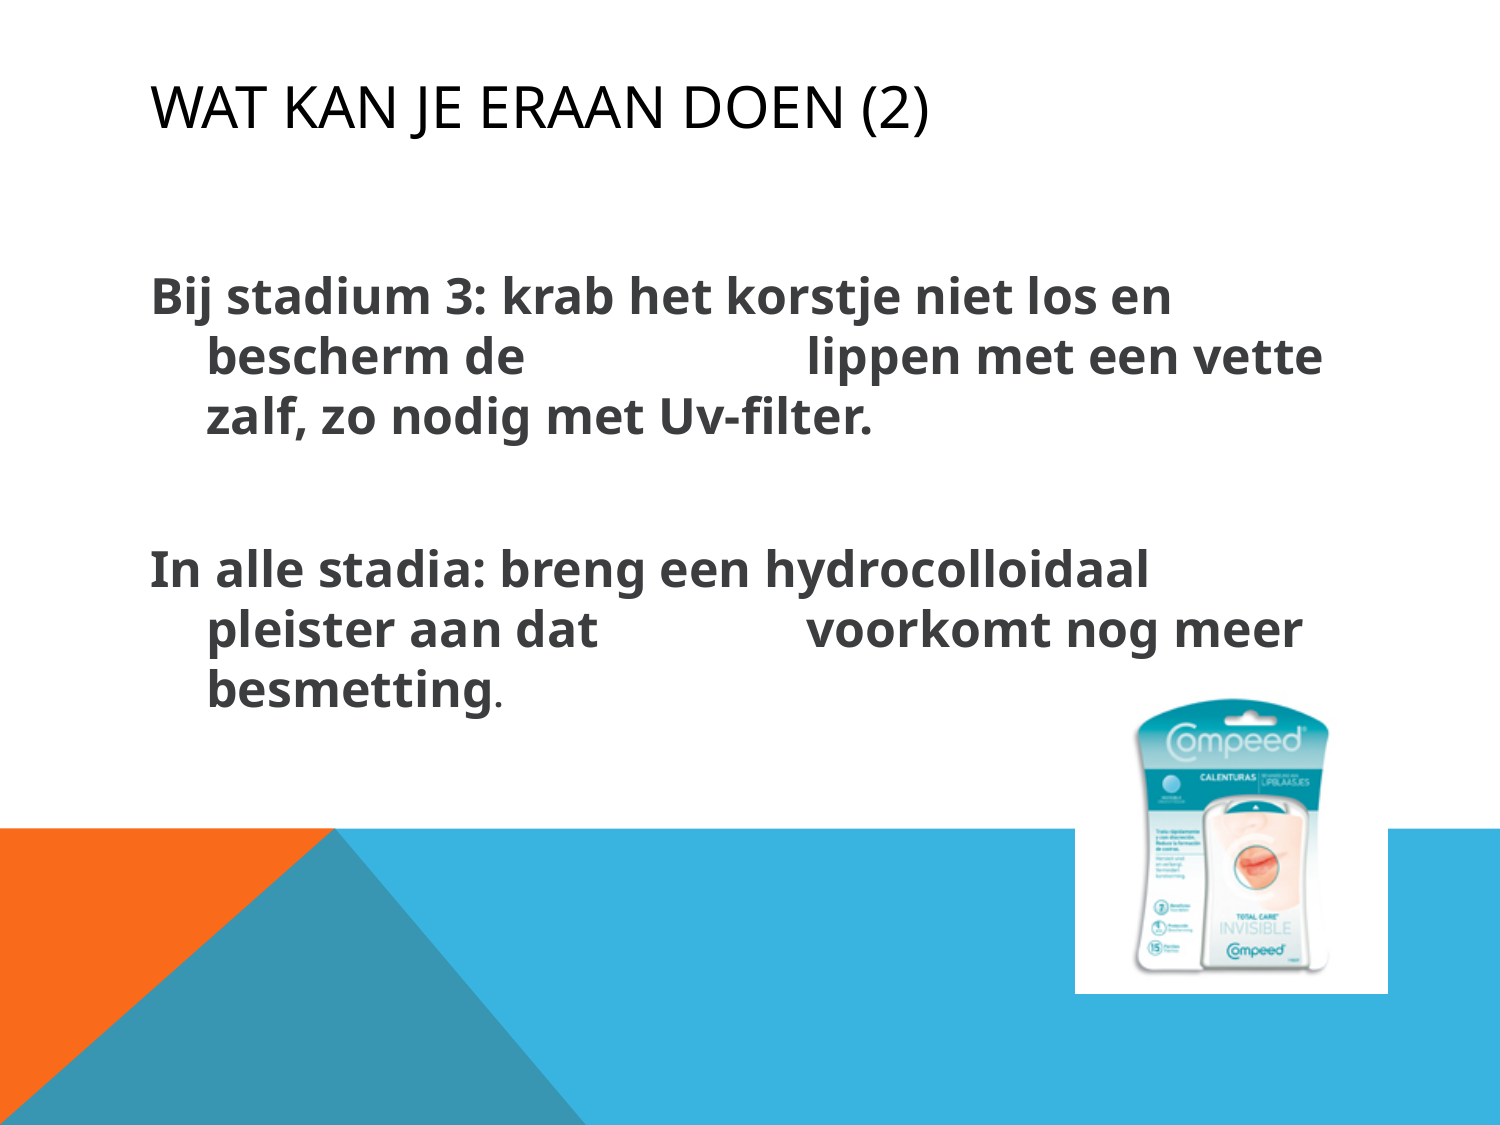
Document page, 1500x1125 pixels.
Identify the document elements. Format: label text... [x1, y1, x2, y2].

picture [1075, 680, 1389, 994]
list Bij stadium 3: krab het korstje niet los en bescherm de lippen met een vette zalf, zo nodig met Uv-filter. In alle stadia: breng een hydrocolloidaal pleister aan dat voorkomt nog meer besmetting. [135, 180, 1369, 768]
title Wat kan je eraan doen (2) [135, 60, 1369, 150]
